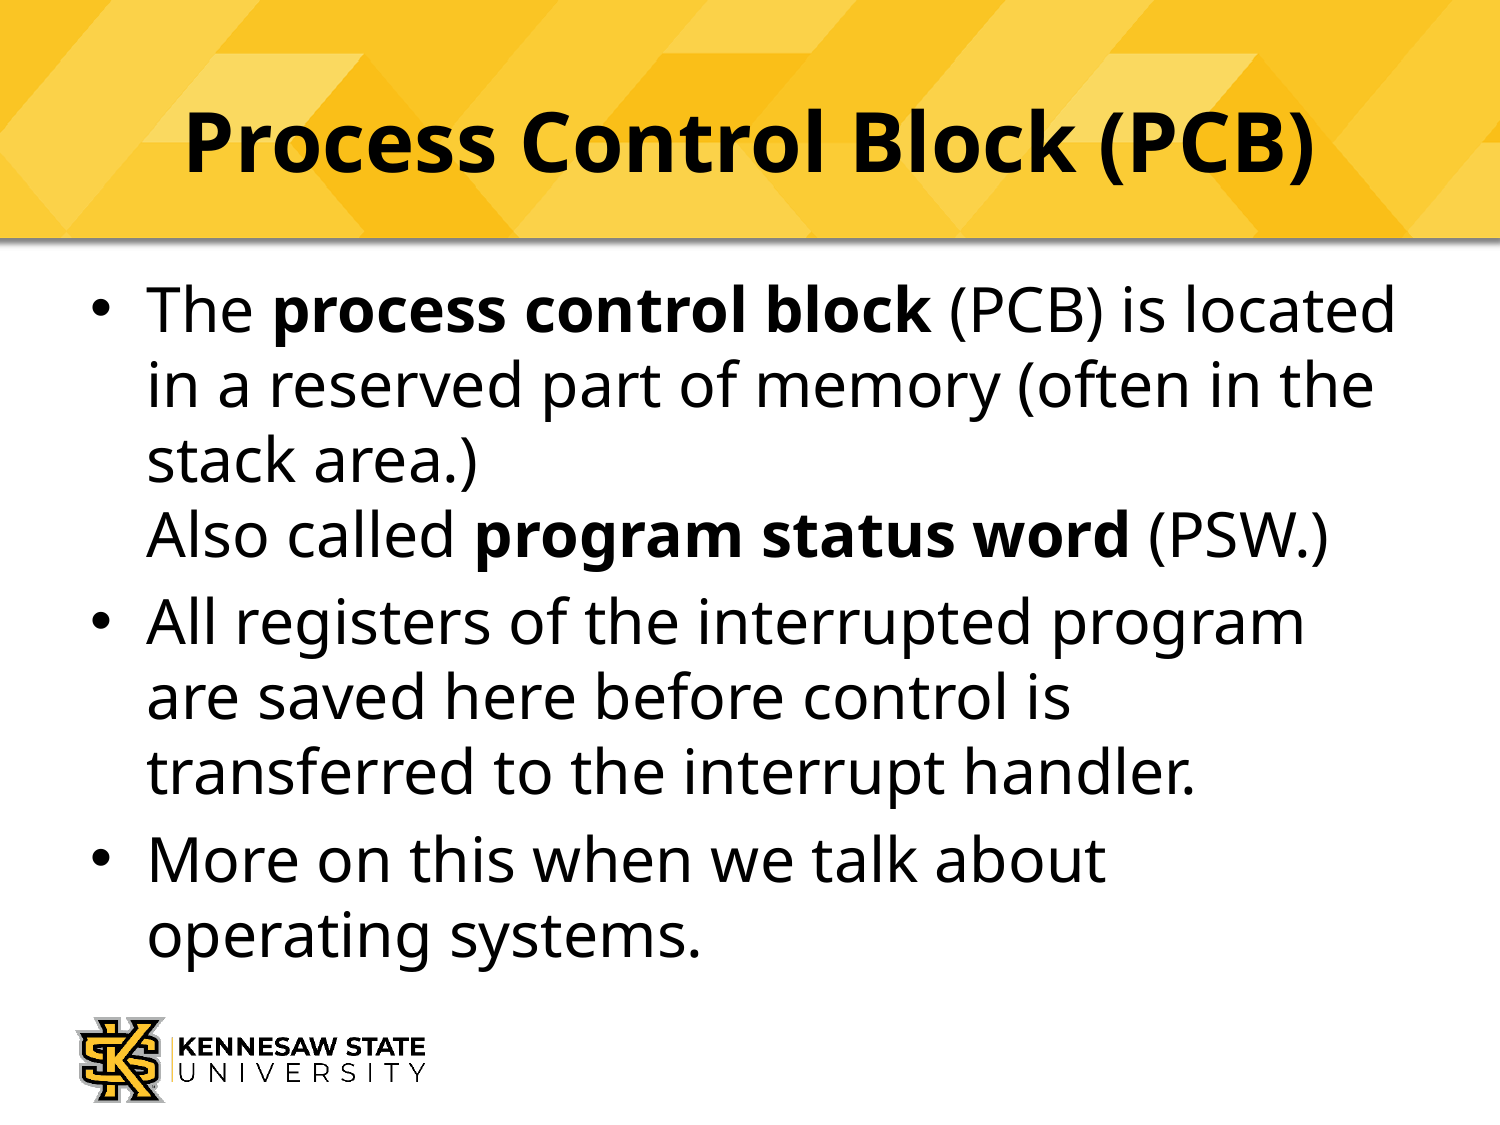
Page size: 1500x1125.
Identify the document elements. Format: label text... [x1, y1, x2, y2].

picture [0, 0, 1500, 251]
list The process control block (PCB) is located in a reserved part of memory (often in the stack area.) Also called program status word (PSW.) All registers of the interrupted program are saved here before control is transferred to the interrupt handler. More on this when we talk about operating systems. [75, 262, 1425, 1005]
picture [75, 1017, 425, 1103]
title Process Control Block (PCB) [75, 45, 1425, 233]
